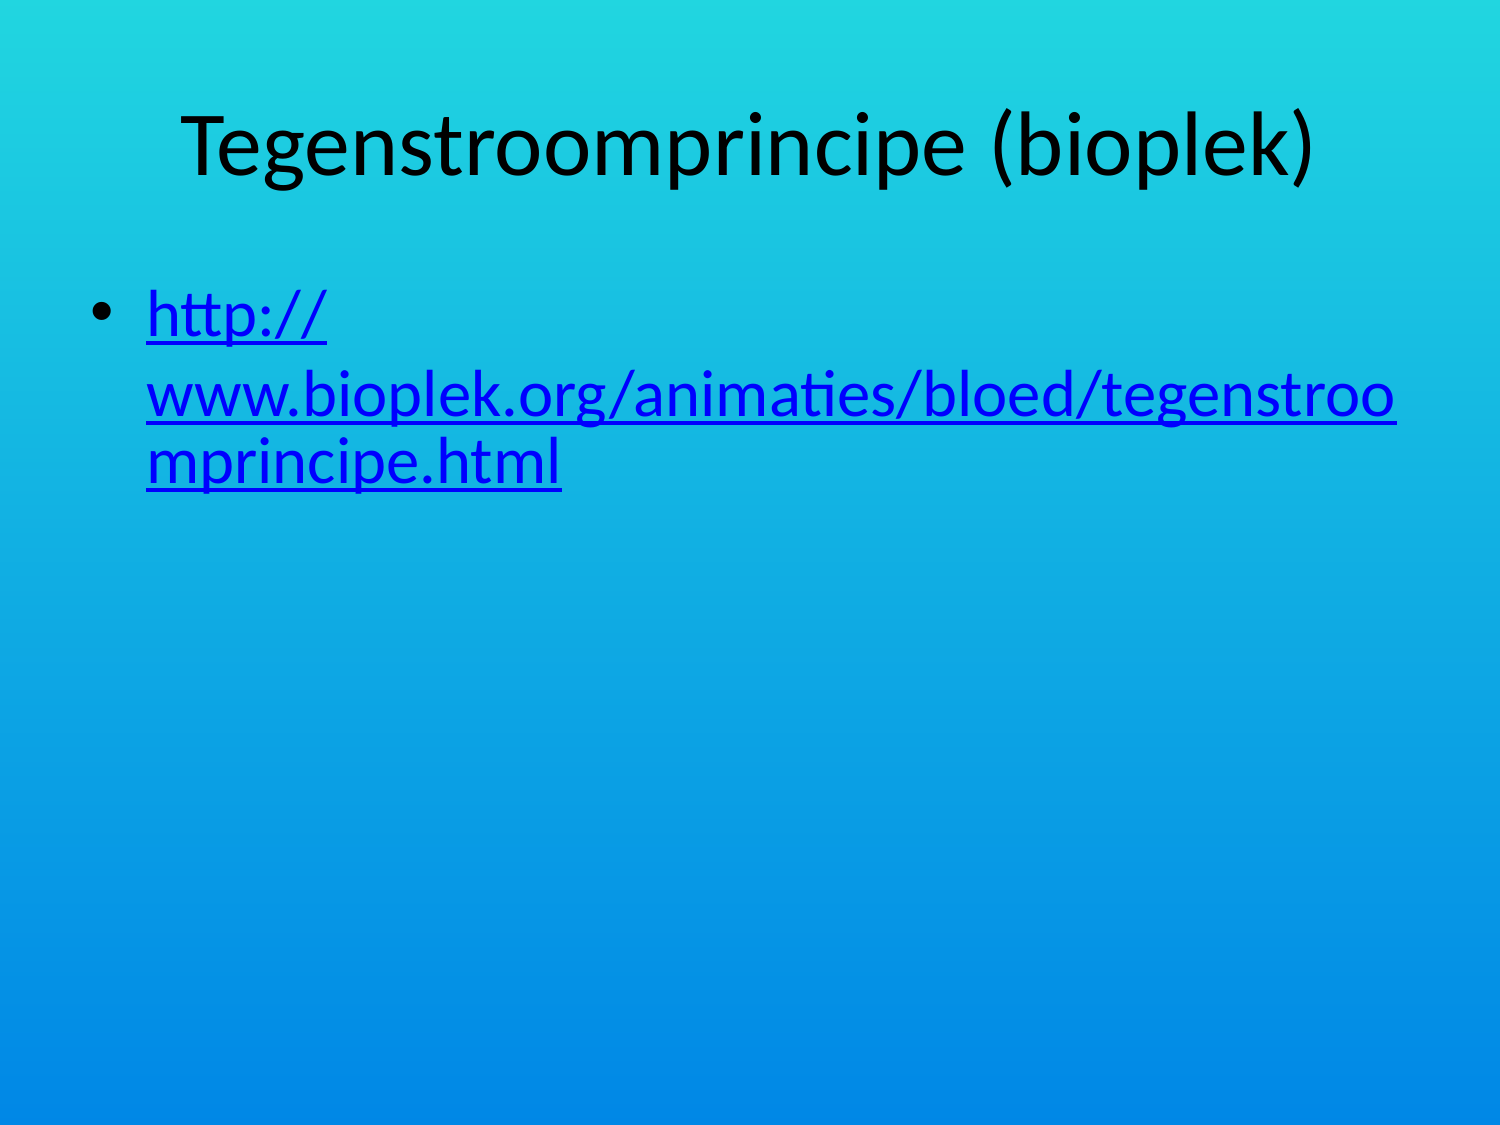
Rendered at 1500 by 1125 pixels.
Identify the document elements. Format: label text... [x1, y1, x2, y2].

title Tegenstroomprincipe (bioplek) [75, 45, 1425, 233]
list http://www.bioplek.org/animaties/bloed/tegenstroomprincipe.html [75, 262, 1425, 1005]
